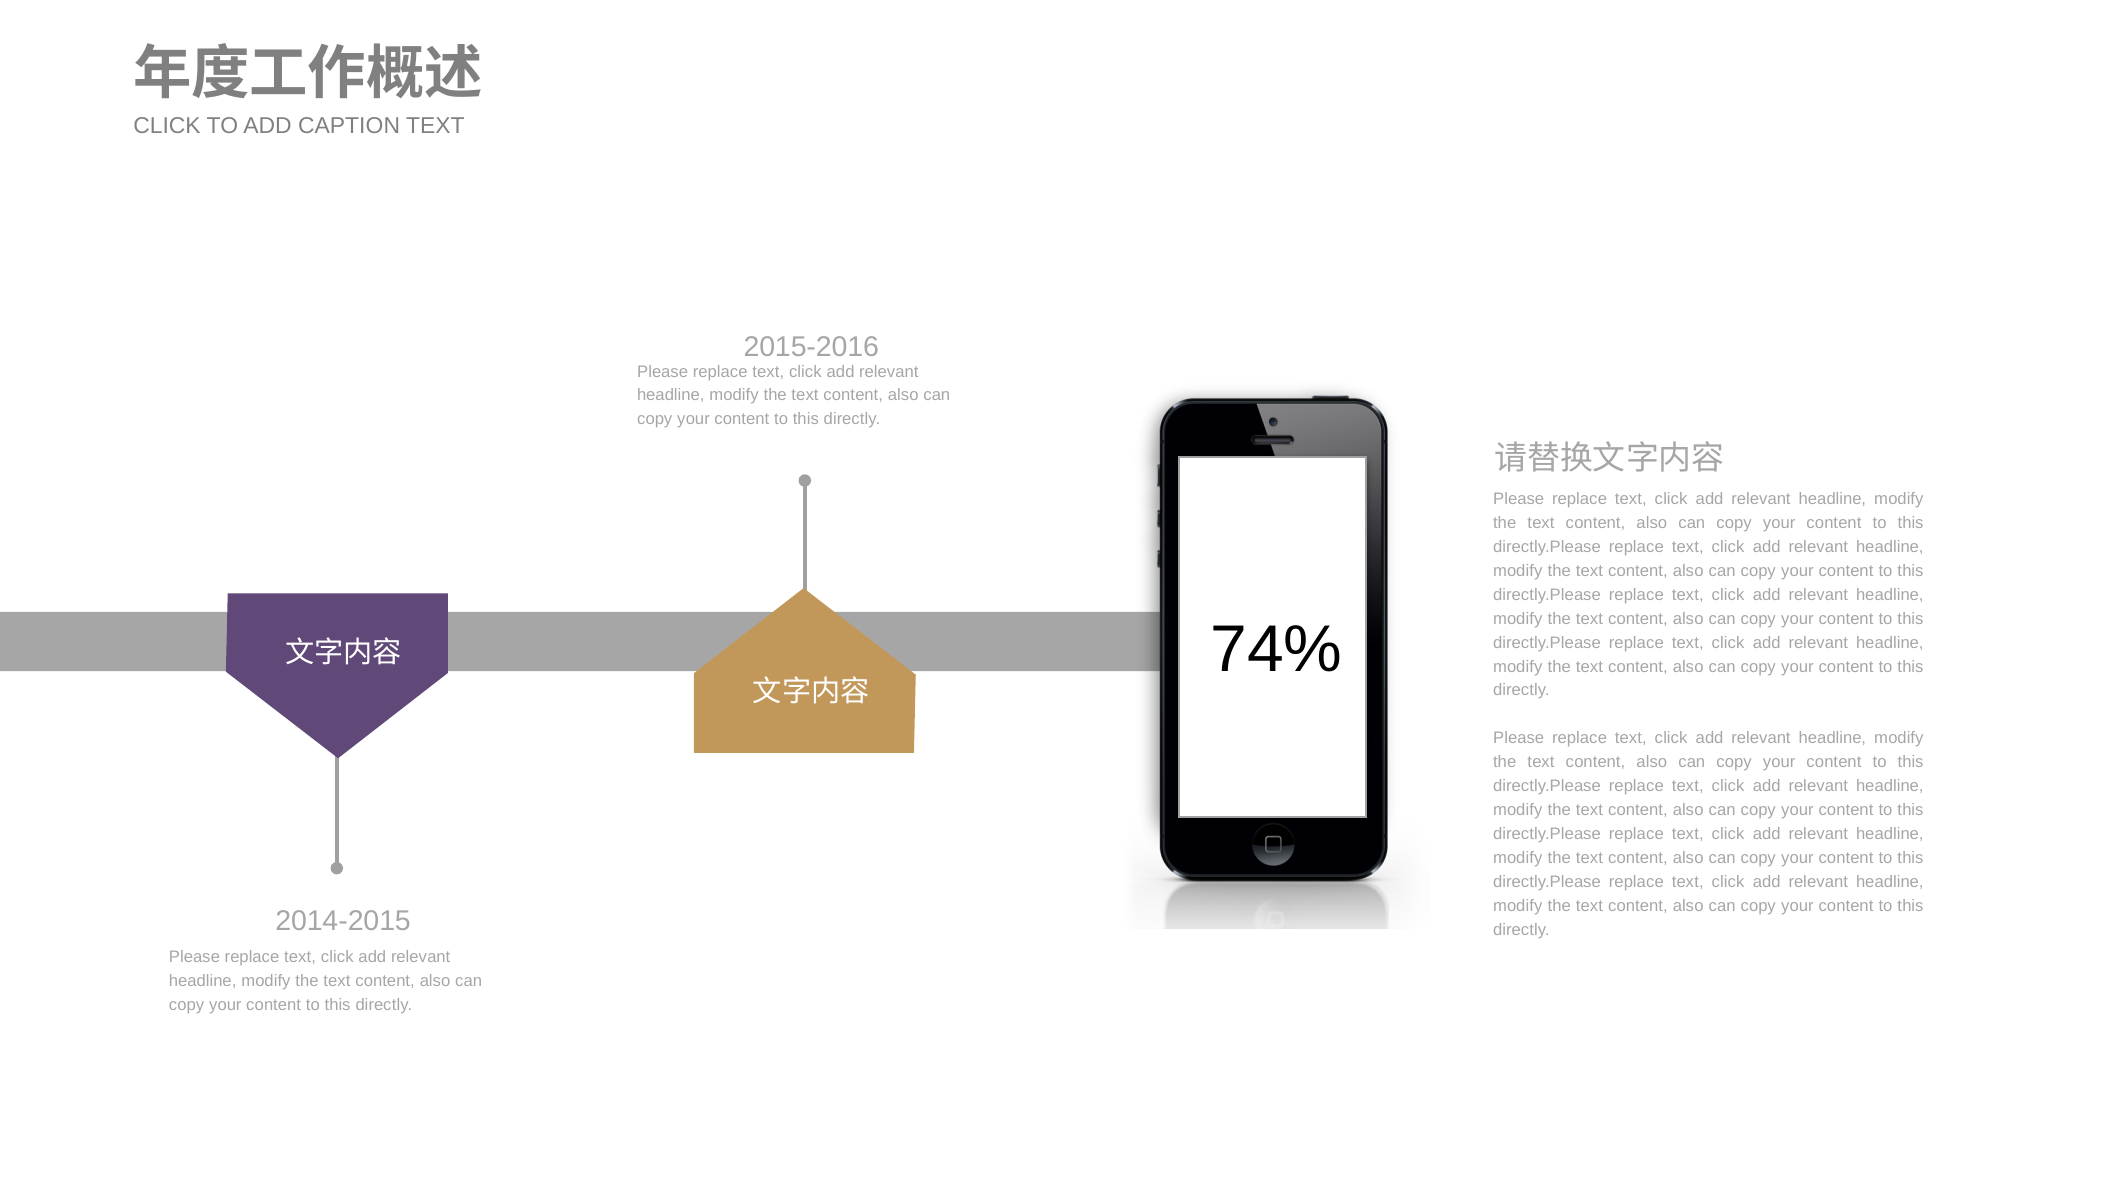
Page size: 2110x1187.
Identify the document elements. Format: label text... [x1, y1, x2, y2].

text_box [973, 611, 1043, 672]
text_box [505, 611, 637, 672]
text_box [637, 322, 973, 753]
text_box [0, 611, 168, 672]
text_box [168, 593, 505, 1014]
text_box CLICK TO ADD CAPTION TEXT [133, 110, 513, 138]
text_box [1043, 354, 1925, 943]
text_box 年度工作概述 [133, 35, 513, 106]
